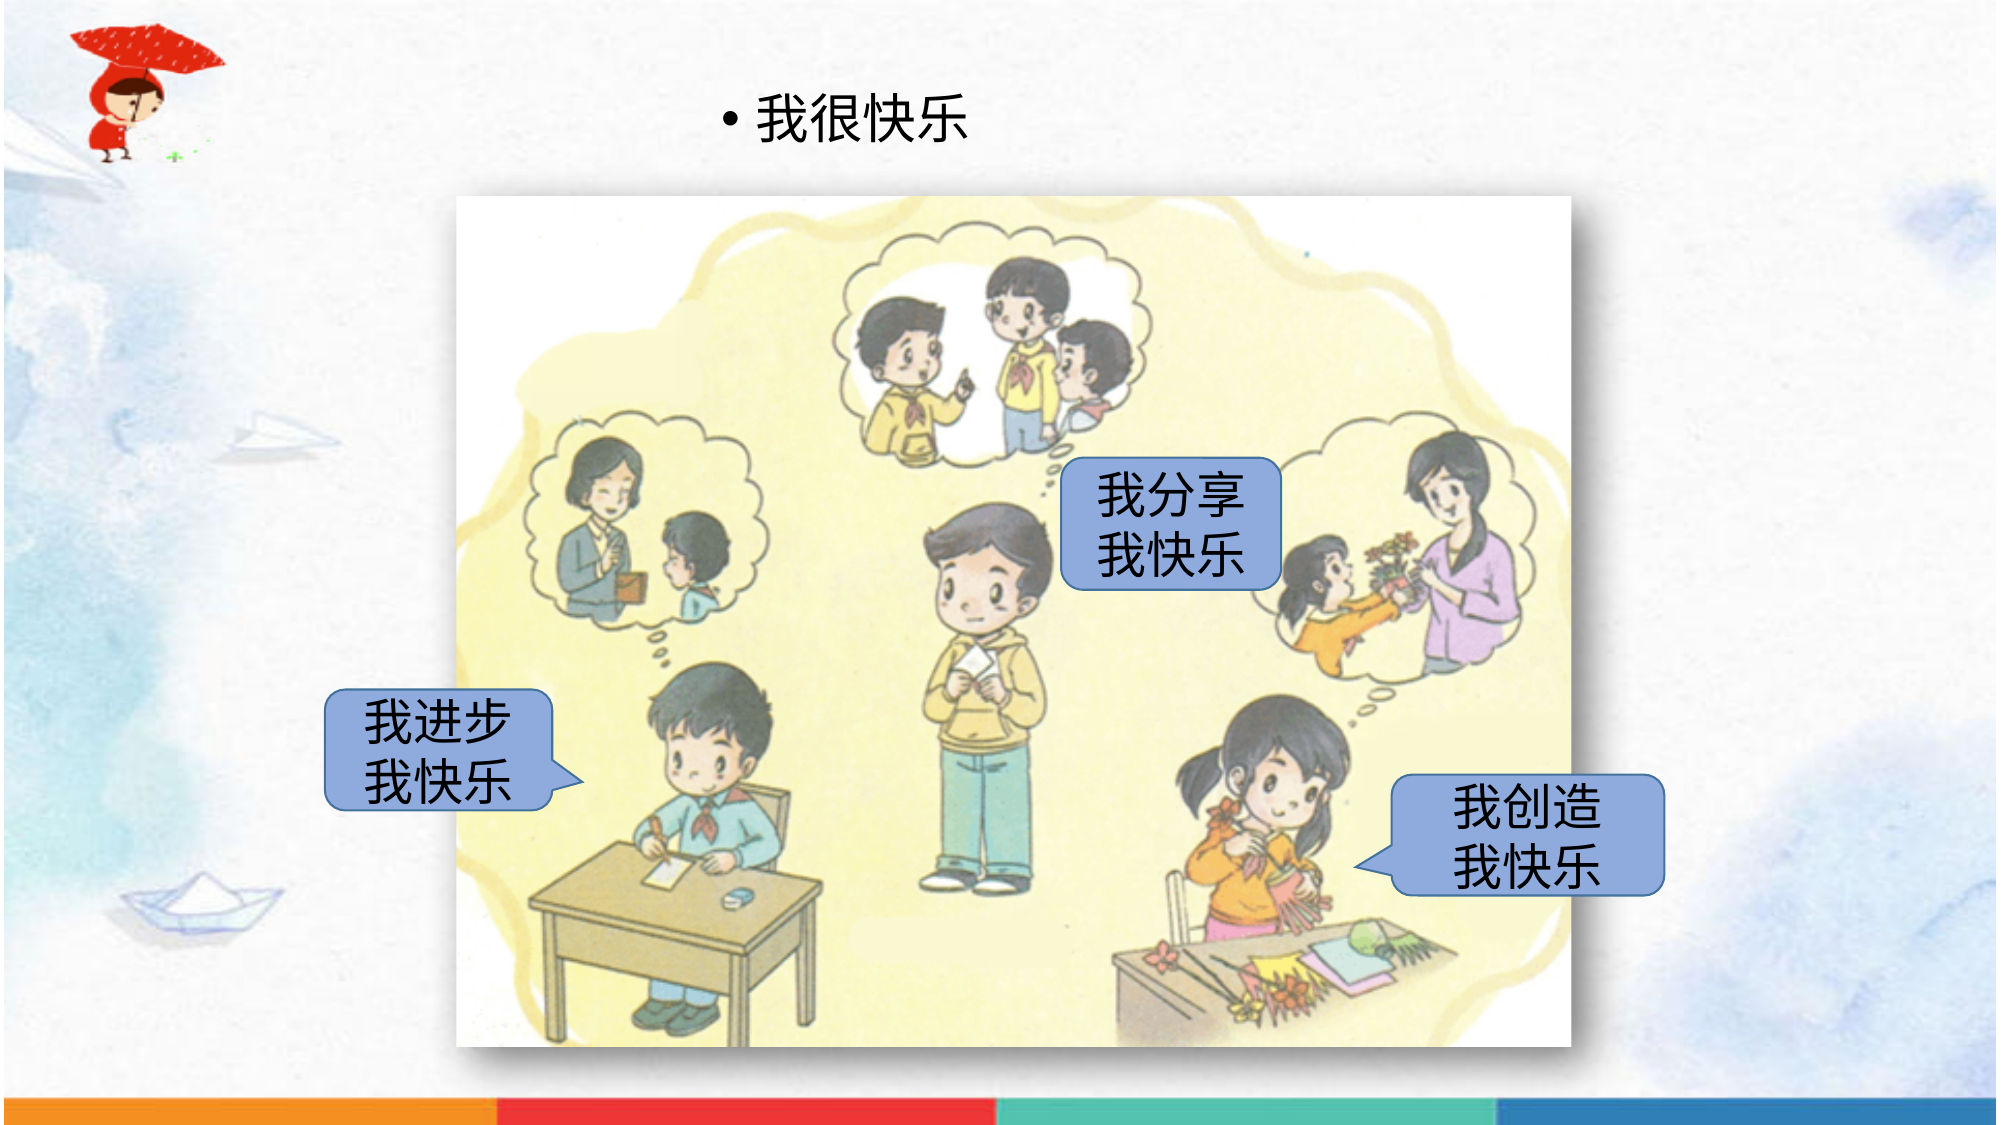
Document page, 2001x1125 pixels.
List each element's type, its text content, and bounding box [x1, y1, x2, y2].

text_box 我进步 我快乐 [323, 688, 456, 812]
list 我很快乐 [705, 84, 2000, 159]
text_box 我创造 我快乐 [1572, 773, 1666, 897]
picture [4, 0, 1996, 1125]
